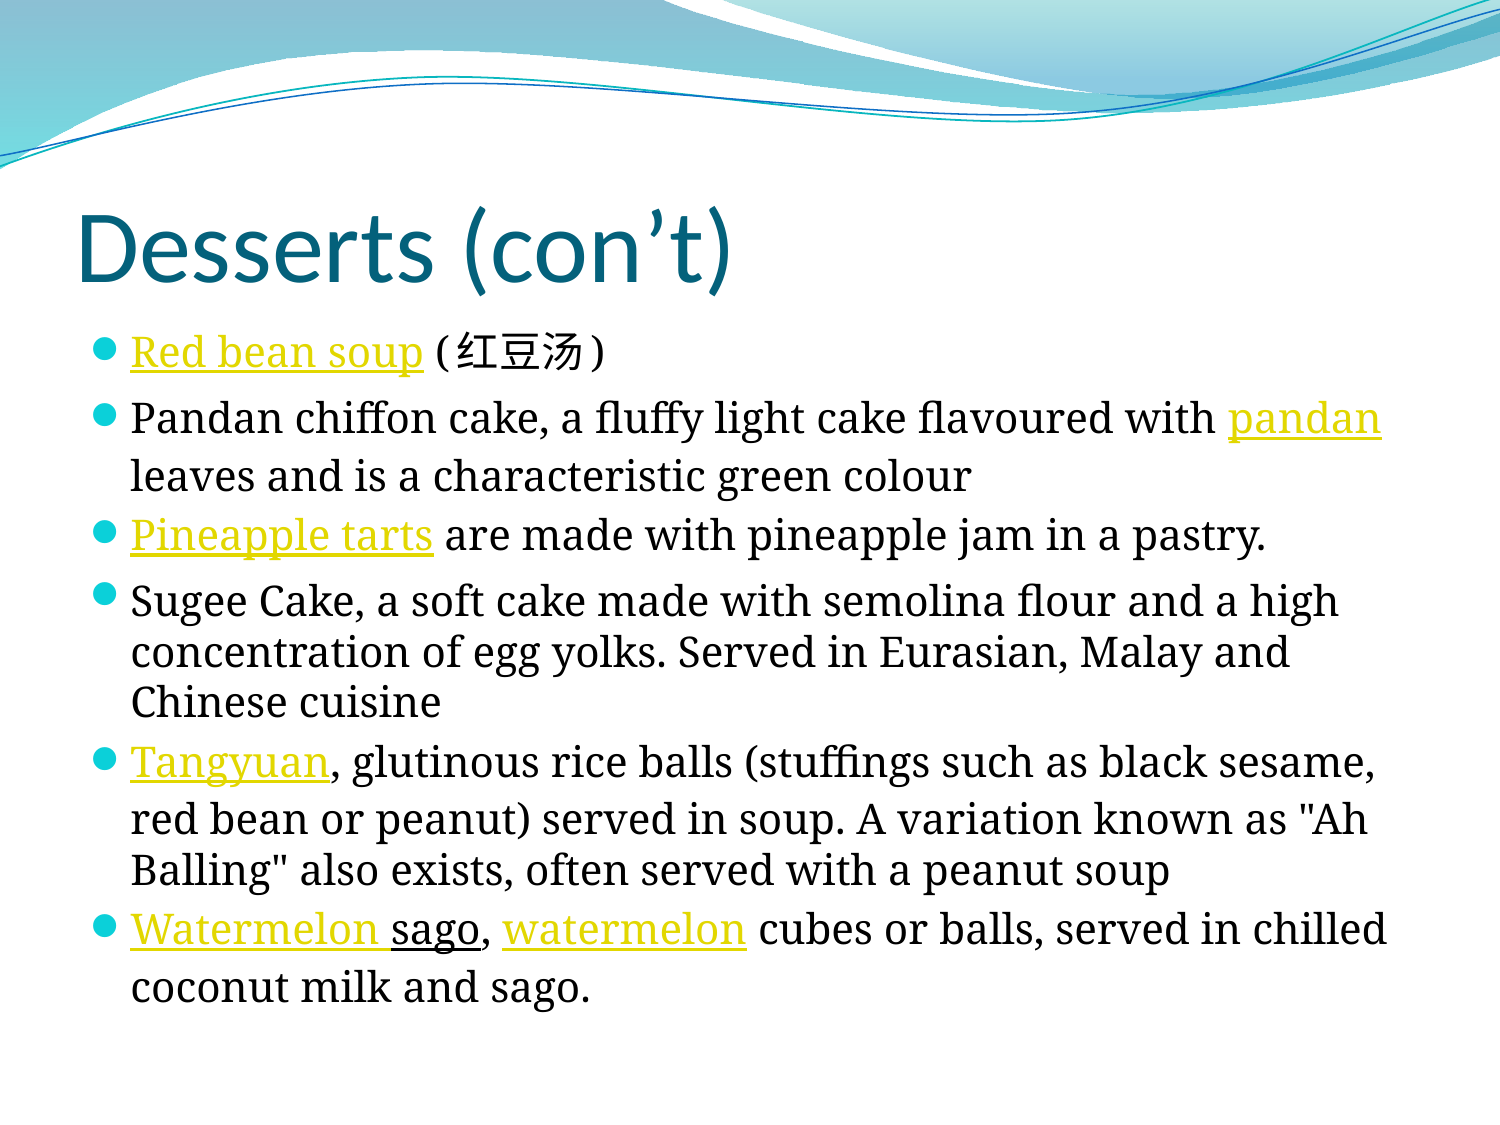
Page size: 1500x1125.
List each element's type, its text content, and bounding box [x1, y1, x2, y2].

list Red bean soup (红豆汤) Pandan chiffon cake, a fluffy light cake flavoured with pandan leaves and is a characteristic green colour Pineapple tarts are made with pineapple jam in a pastry. Sugee Cake, a soft cake made with semolina flour and a high concentration of egg yolks. Served in Eurasian, Malay and Chinese cuisine Tangyuan, glutinous rice balls (stuffings such as black sesame, red bean or peanut) served in soup. A variation known as "Ah Balling" also exists, often served with a peanut soup Watermelon sago, watermelon cubes or balls, served in chilled coconut milk and sago. [75, 317, 1425, 1038]
title Desserts (con’t) [75, 115, 1425, 303]
